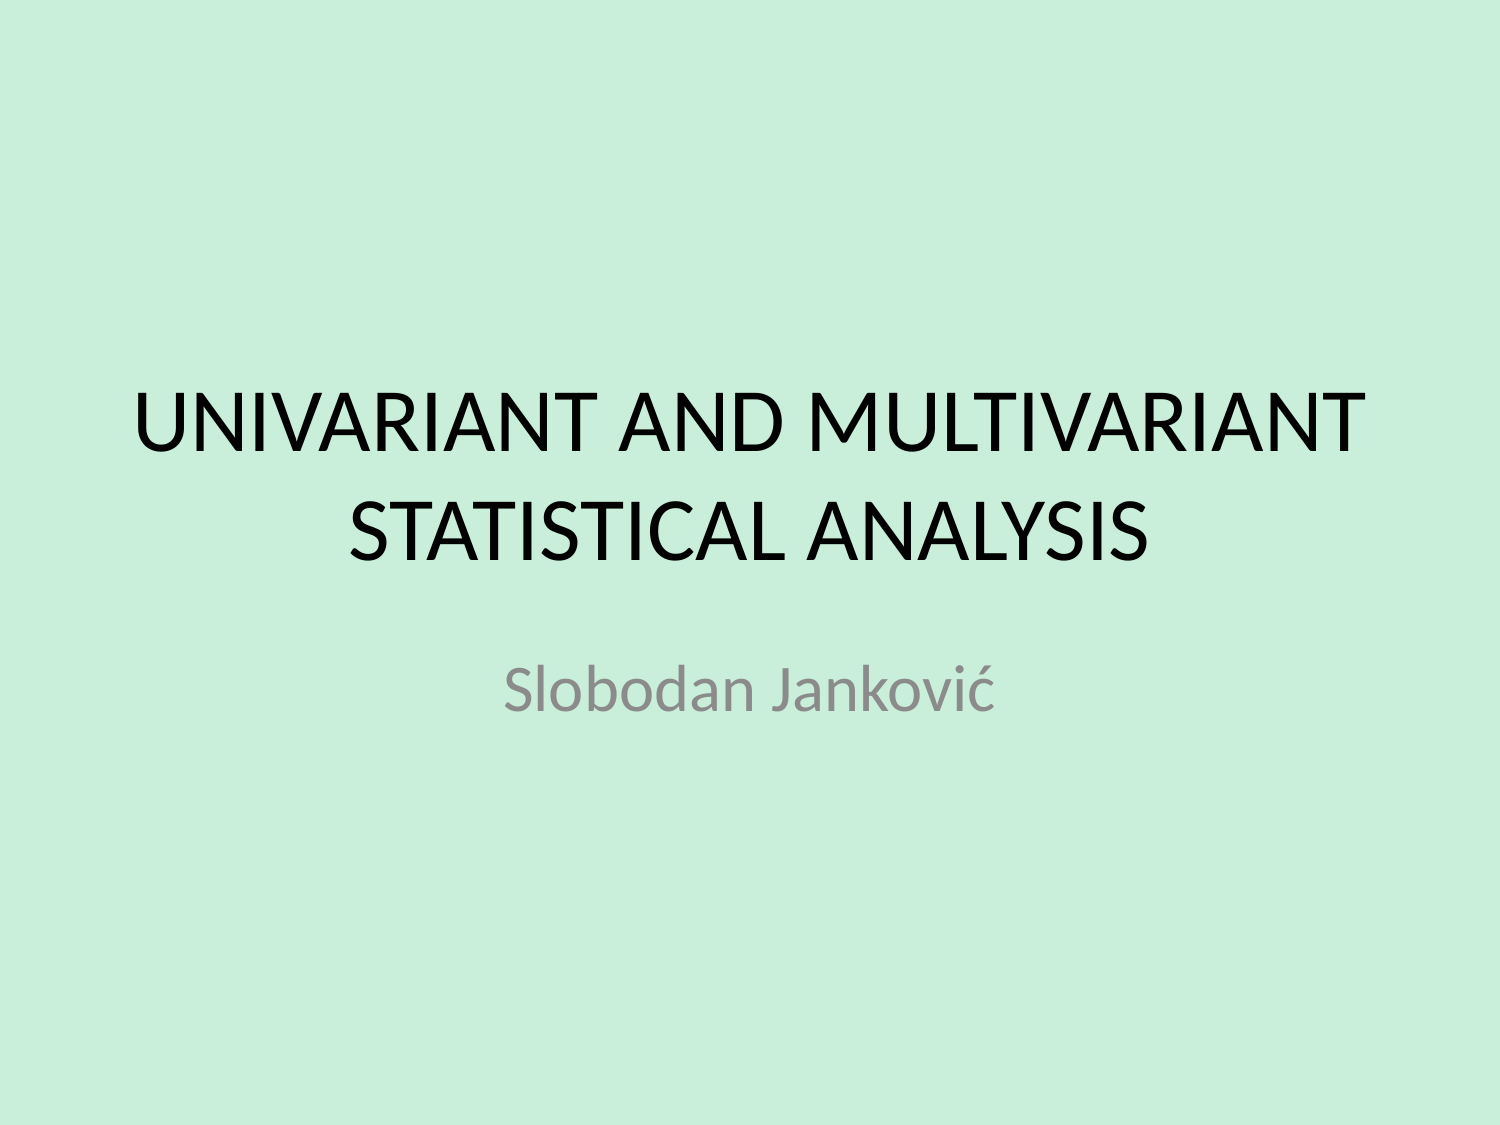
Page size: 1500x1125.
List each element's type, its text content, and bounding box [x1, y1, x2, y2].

title UNIVARIANT AND MULTIVARIANT STATISTICAL ANALYSIS [112, 349, 1388, 591]
subtitle Slobodan Janković [225, 637, 1275, 925]
